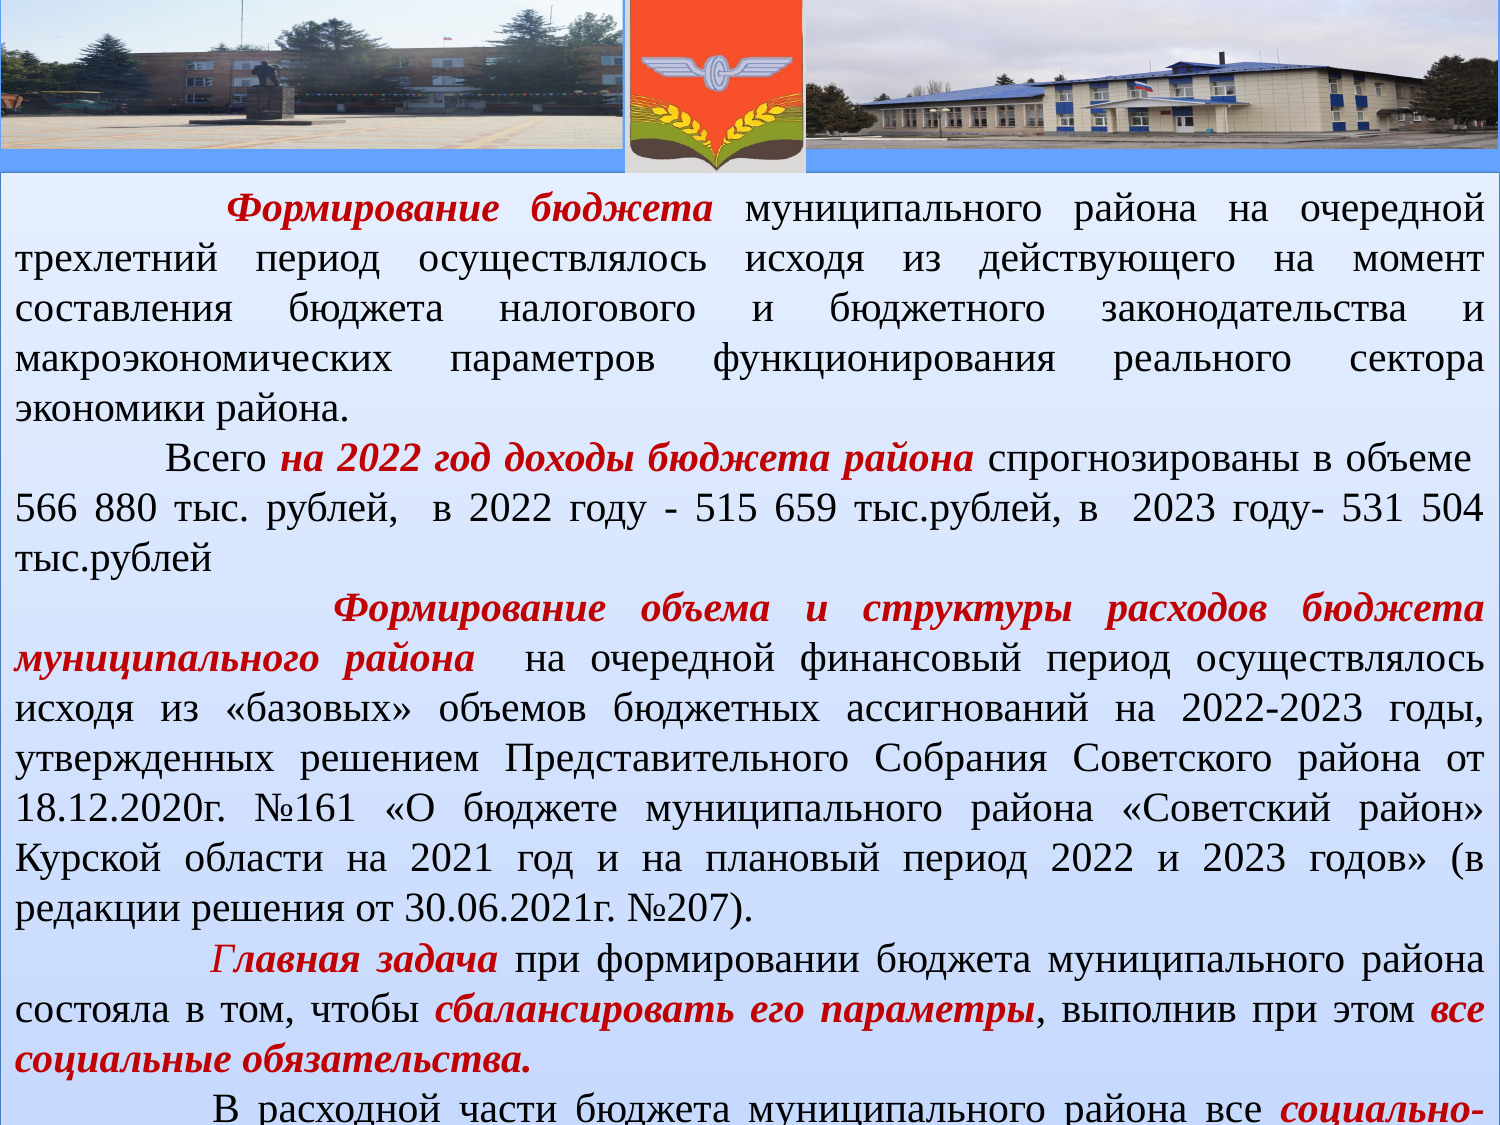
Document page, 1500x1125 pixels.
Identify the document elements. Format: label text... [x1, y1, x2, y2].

picture [625, 0, 1498, 173]
text_box Формирование бюджета муниципального района на очередной трехлетний период осуществлялось исходя из действующего на момент составления бюджета налогового и бюджетного законодательства и макроэкономических параметров функционирования реального сектора экономики района. Всего на 2022 год доходы бюджета района спрогнозированы в объеме 566 880 тыс. рублей, в 2022 году - 515 659 тыс.рублей, в 2023 году- 531 504 тыс.рублей Формирование объема и структуры расходов бюджета муниципального района на очередной финансовый период осуществлялось исходя из «базовых» объемов бюджетных ассигнований на 2022-2023 годы, утвержденных решением Представительного Собрания Советского района от 18.12.2020г. №161 «О бюджете муниципального района «Советский район» Курской области на 2021 год и на плановый период 2022 и 2023 годов» (в редакции решения от 30.06.2021г. №207). Главная задача при формировании бюджета муниципального района состояла в том, чтобы сбалансировать его параметры, выполнив при этом все социальные обязательства. В расходной части бюджета муниципального района все социально-защищенные статьи расходов обеспечены в размере 100% от фактической потребности. [0, 172, 1500, 1125]
picture [0, 0, 623, 150]
